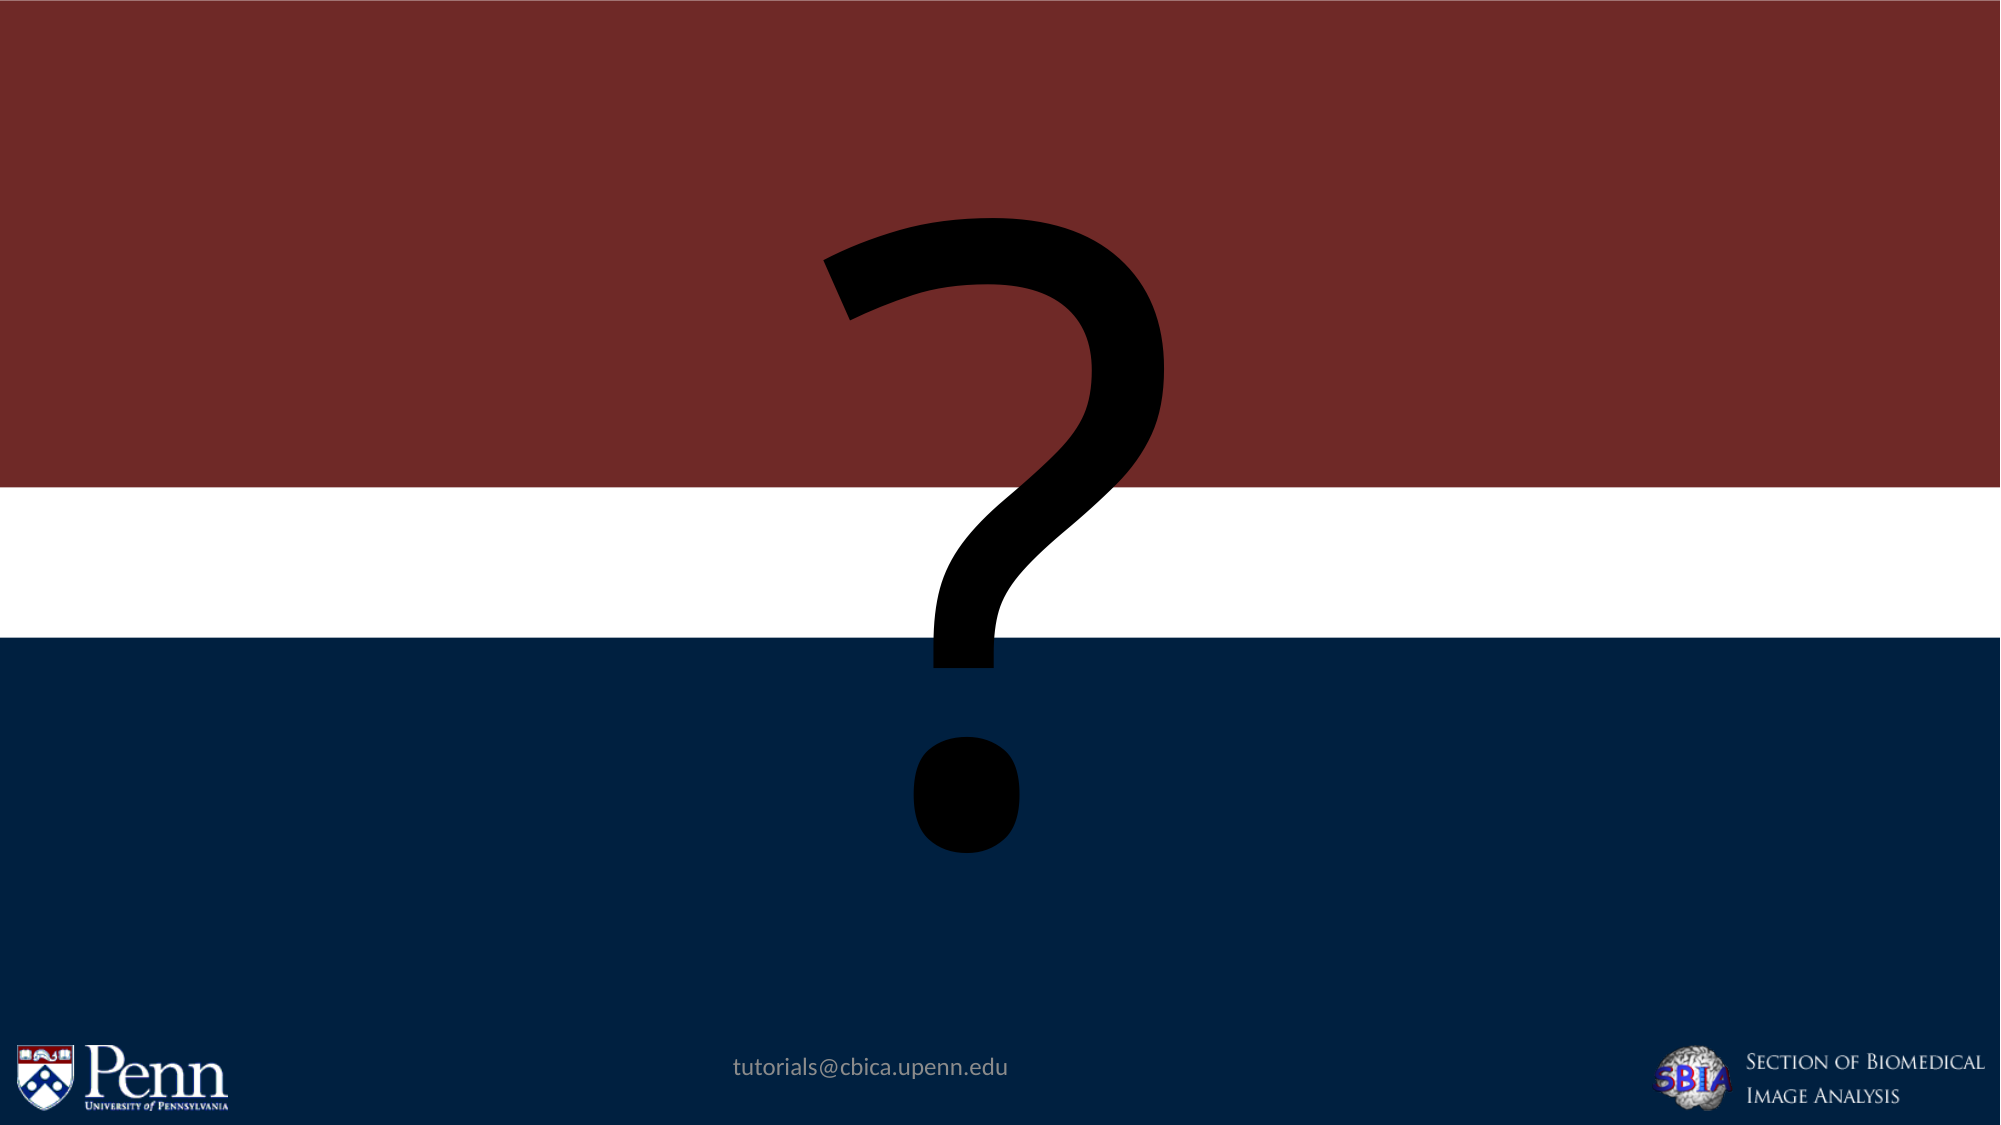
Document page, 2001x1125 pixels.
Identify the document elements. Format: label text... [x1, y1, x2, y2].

title ? [249, 205, 1750, 920]
picture [17, 1045, 228, 1111]
picture [1652, 1044, 1985, 1112]
footer tutorials@cbica.upenn.edu [262, 1035, 1485, 1096]
